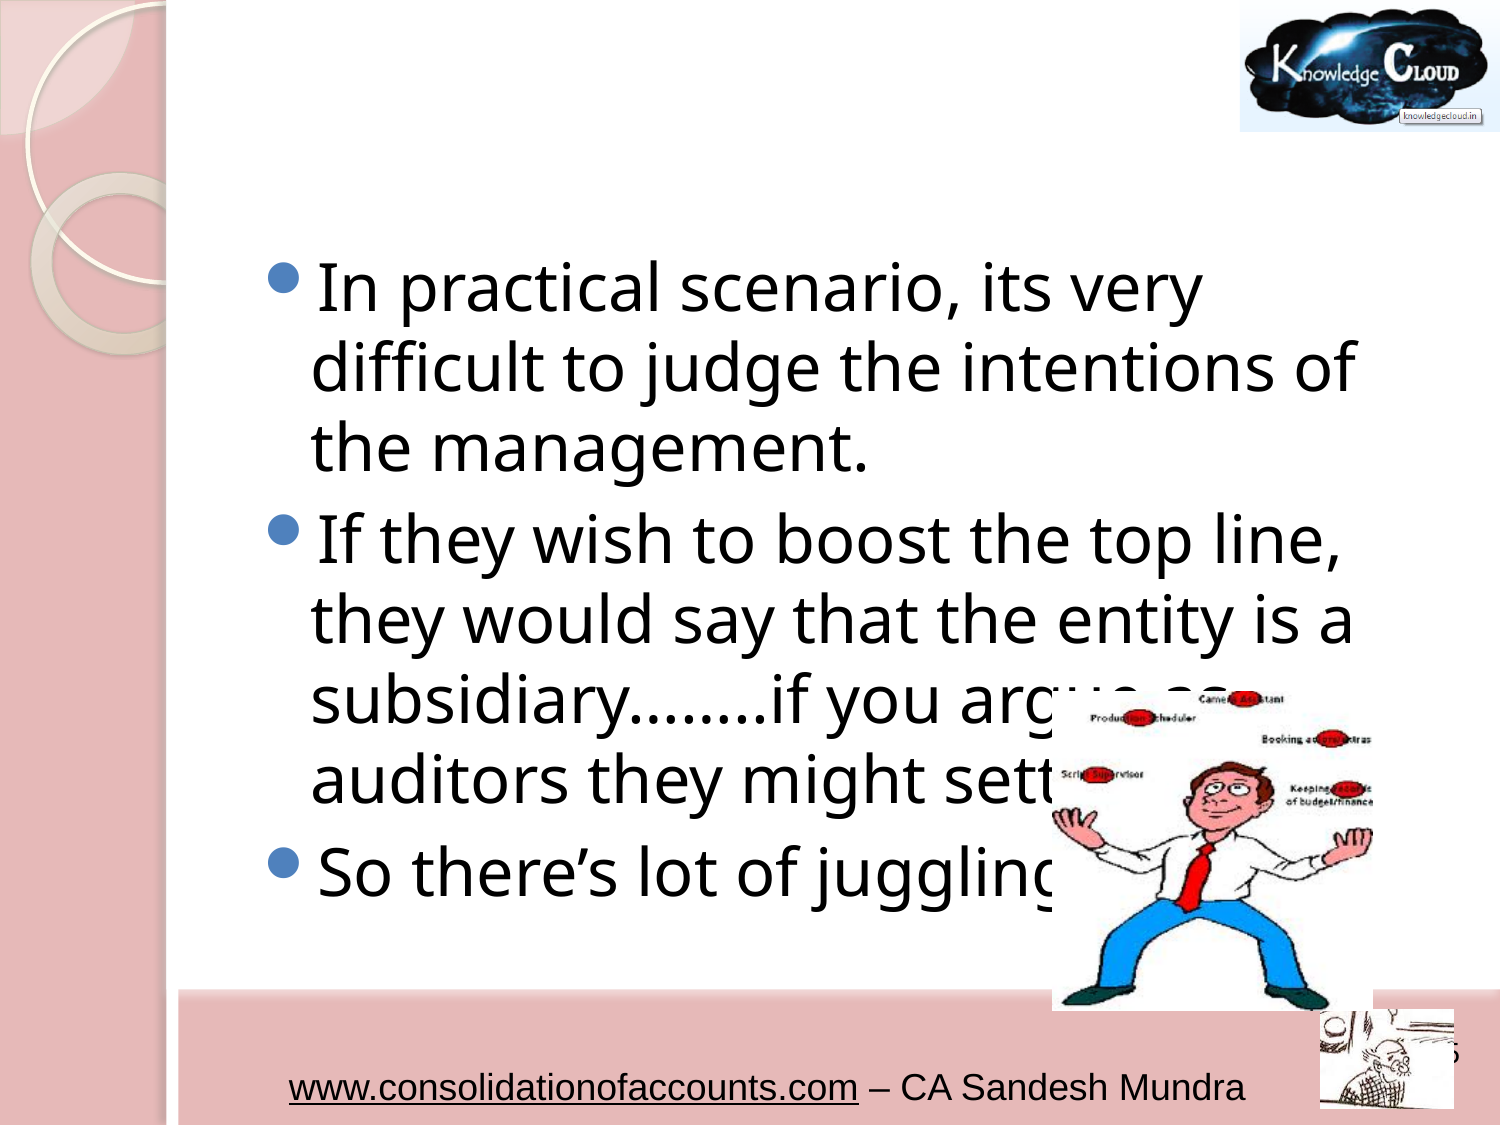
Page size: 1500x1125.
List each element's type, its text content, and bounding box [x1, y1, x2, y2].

picture [1320, 1067, 1413, 1109]
list In practical scenario, its very difficult to judge the intentions of the management. If they wish to boost the top line, they would say that the entity is a subsidiary……..if you argue as auditors they might settle for JV. So there’s lot of juggling…. [235, 237, 1466, 1067]
slide_number 33 [1045, 692, 1378, 1023]
slide_number 15 [1413, 1034, 1488, 1113]
picture [1052, 690, 1373, 1011]
picture [1239, 0, 1500, 132]
